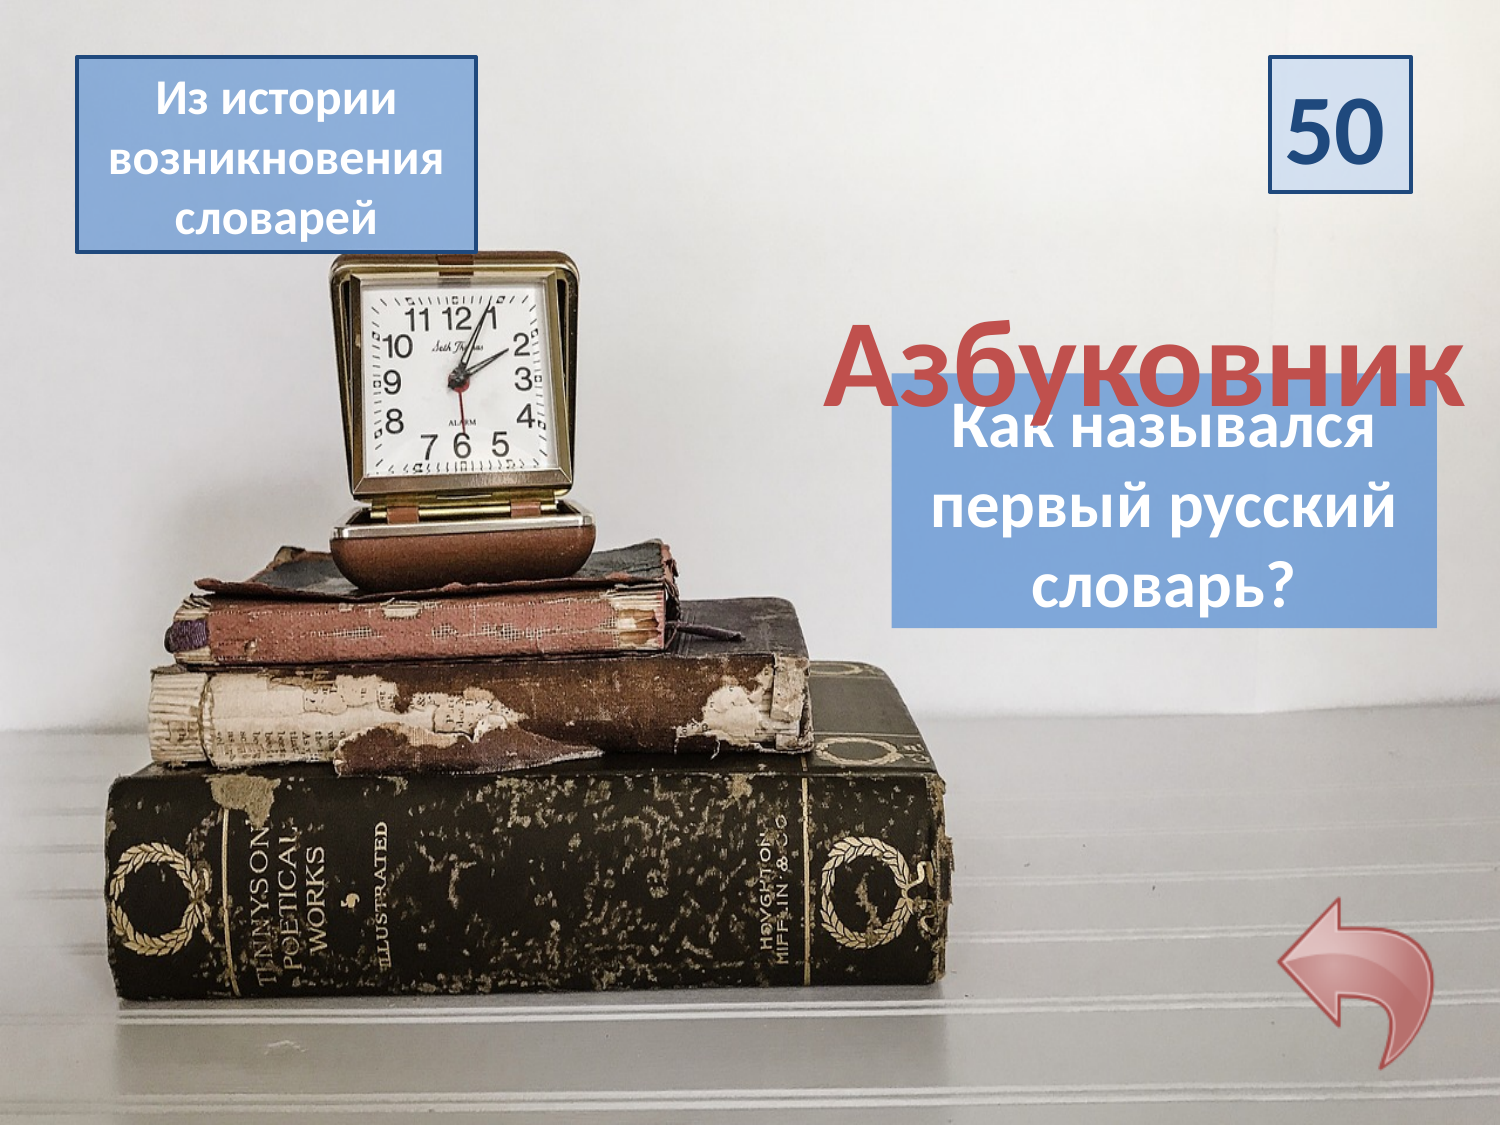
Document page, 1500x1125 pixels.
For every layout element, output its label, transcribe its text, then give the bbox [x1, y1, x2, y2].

text_box Как назывался первый русский словарь? [891, 440, 1437, 629]
text_box 50 [1268, 55, 1413, 194]
picture [0, 0, 1500, 1125]
text_box Из истории возникновения словарей [75, 55, 478, 254]
text_box Азбуковник [789, 274, 1500, 440]
